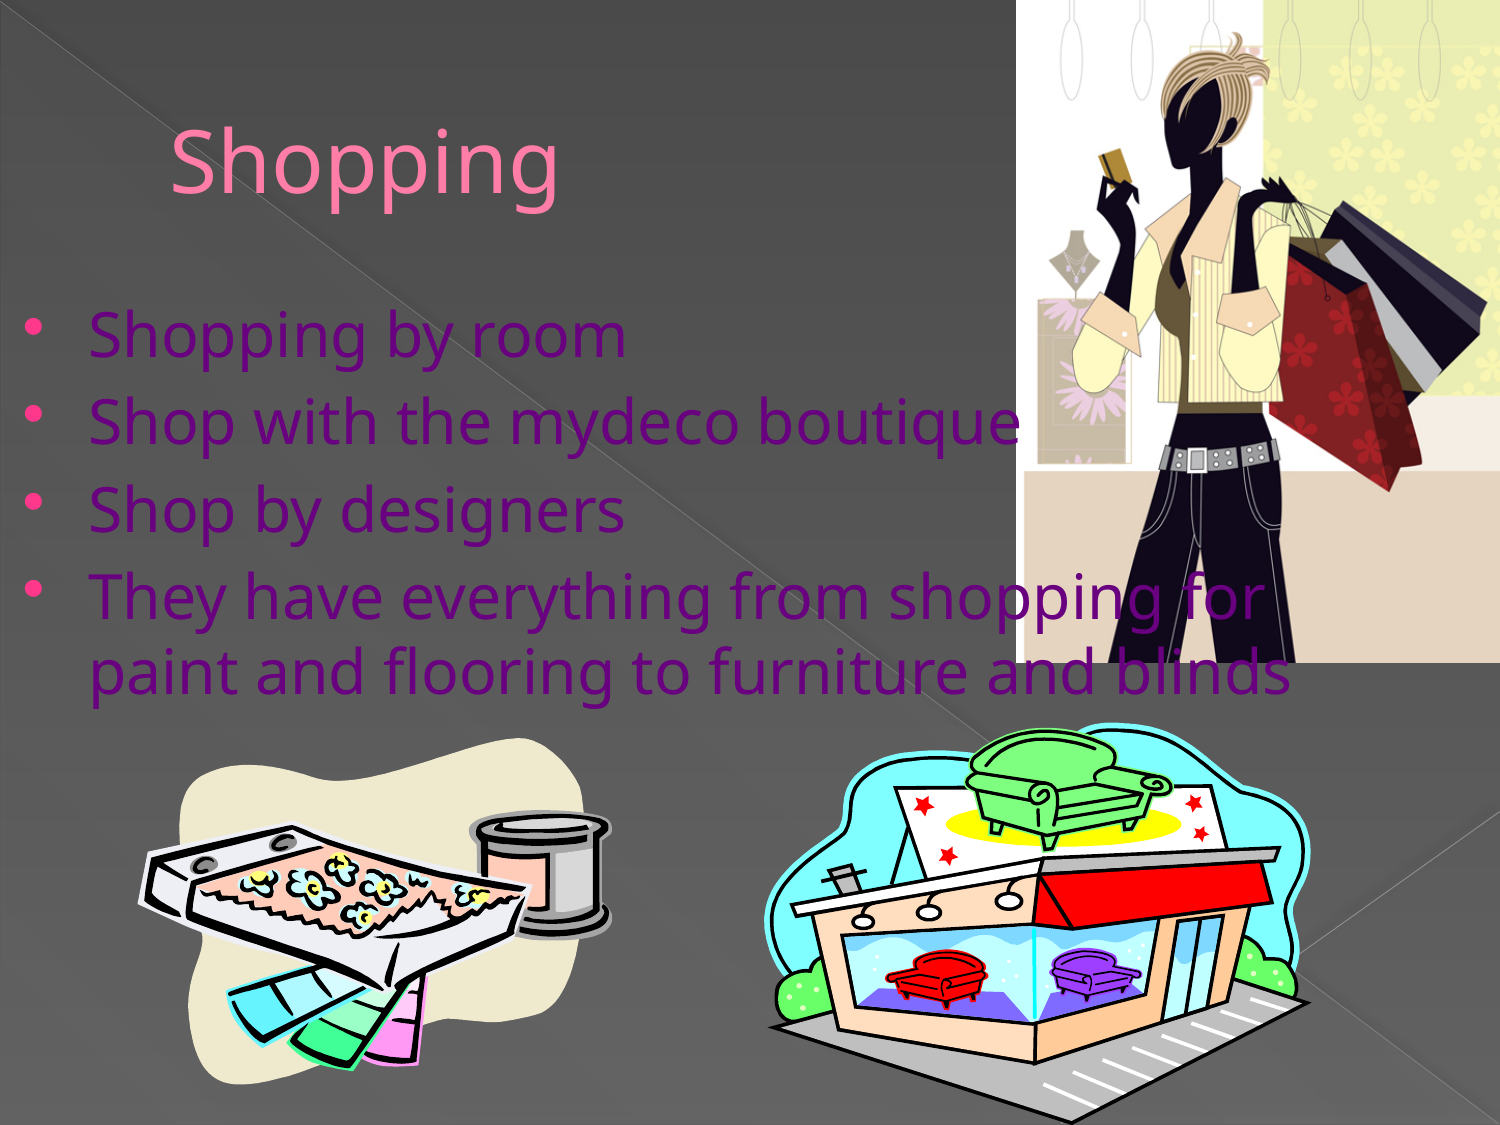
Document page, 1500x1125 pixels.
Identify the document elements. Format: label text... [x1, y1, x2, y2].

list Shopping by room Shop with the mydeco boutique Shop by designers They have everything from shopping for paint and flooring to furniture and blinds [0, 287, 1350, 1038]
picture [1016, 0, 1500, 663]
picture [137, 737, 613, 1090]
picture [762, 702, 1313, 1125]
title Shopping [75, 43, 1006, 274]
